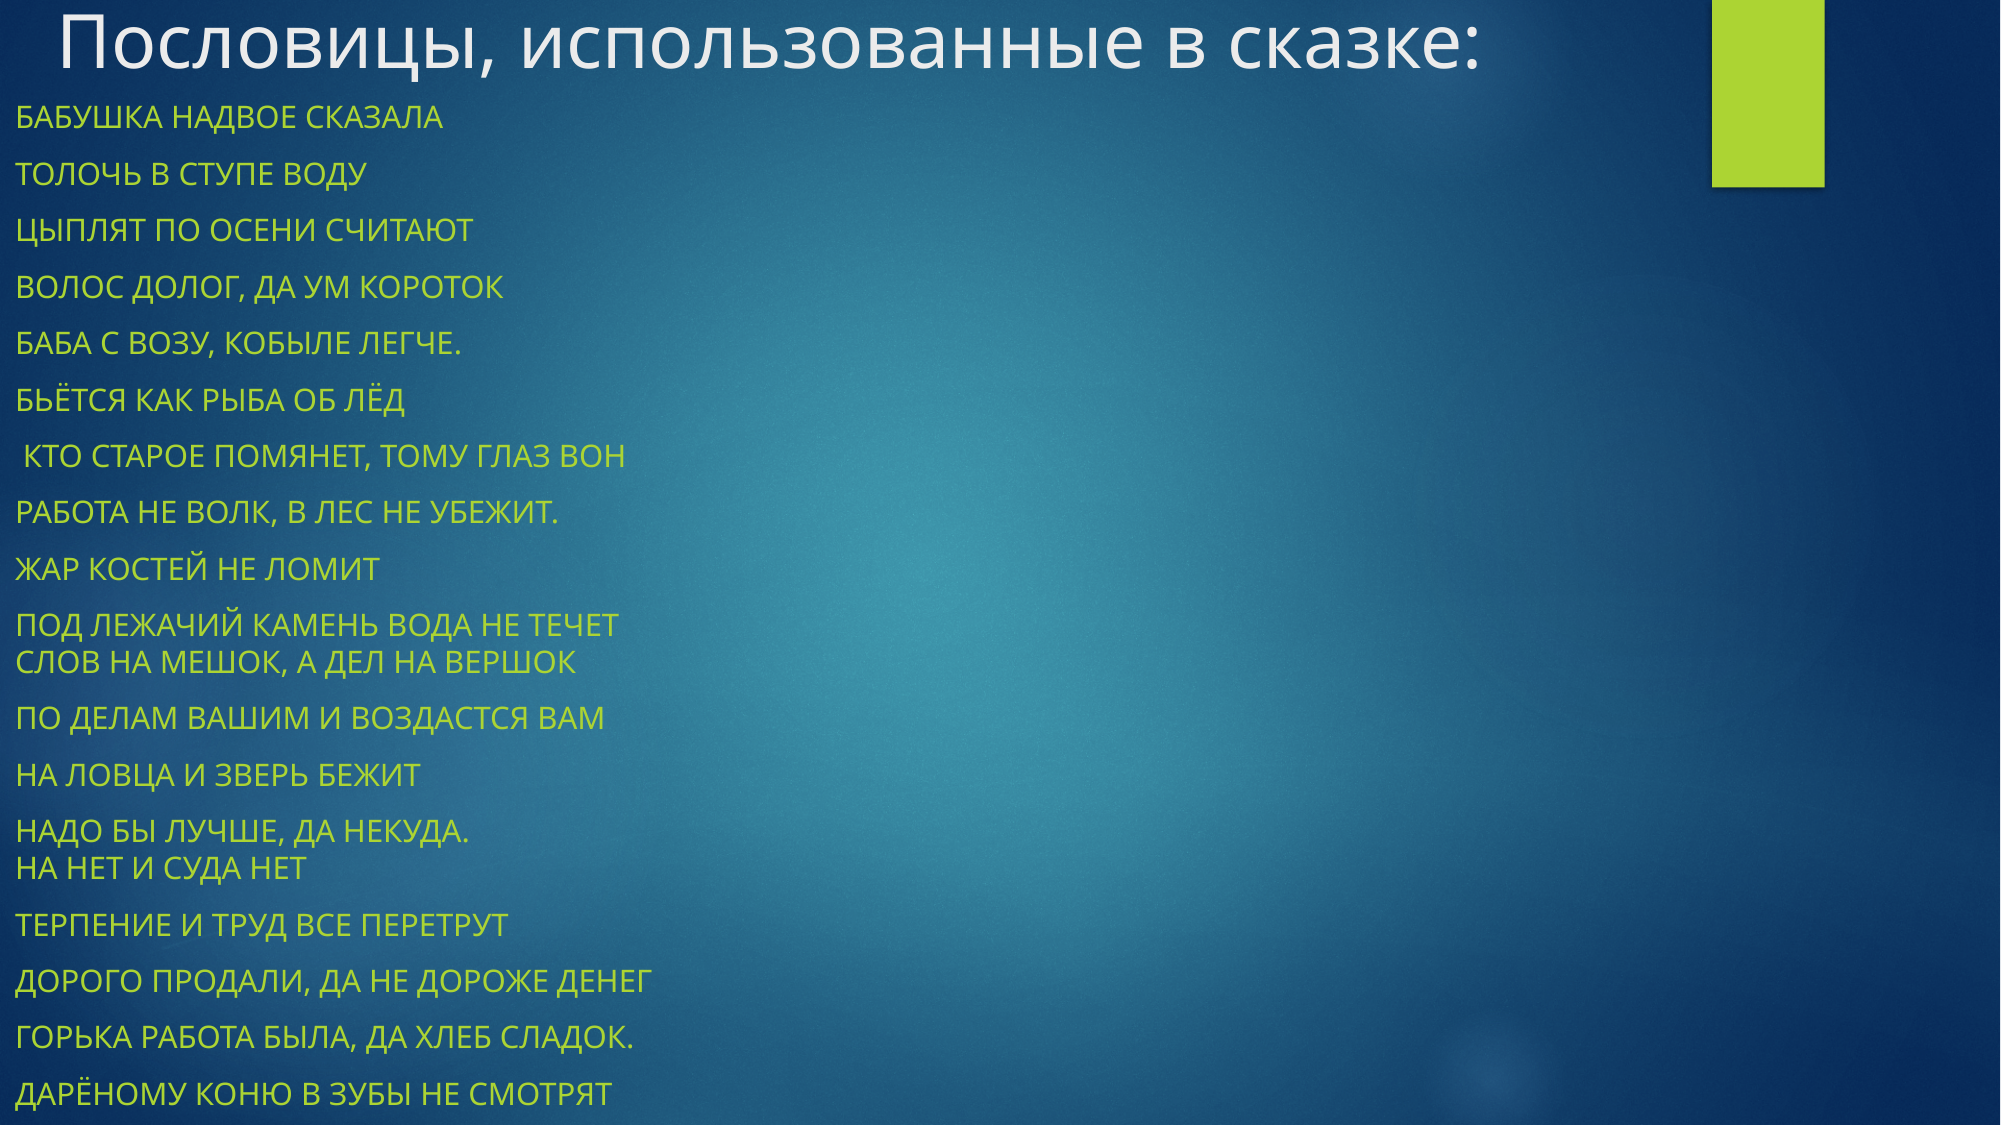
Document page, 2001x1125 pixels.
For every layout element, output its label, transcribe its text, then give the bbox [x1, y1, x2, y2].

subtitle бабушка надвое сказала толочь в ступе воду Цыплят по осени считают Волос долог, да ум короток баба с возу, кобыле легче. Бьётся как рыба об лёд Кто старое помянет, тому глаз вон работа не волк, в лес не убежит. Жар костей не ломит под лежачий камень вода не течет слов на мешок, а дел на вершок По делам вашим и воздастся вам на ловца и зверь бежит Надо бы лучше, да некуда. НА НЕТ И СУДА НЕТ терпение и труд все перетрут Дорого продали, да не дороже денег Горька работа была, да хлеб сладок. ДАРЁНОМУ КОНЮ В ЗУБЫ НЕ СМОТРЯТ [0, 90, 1609, 1125]
title Пословицы, использованные в сказке: [41, 0, 1666, 91]
